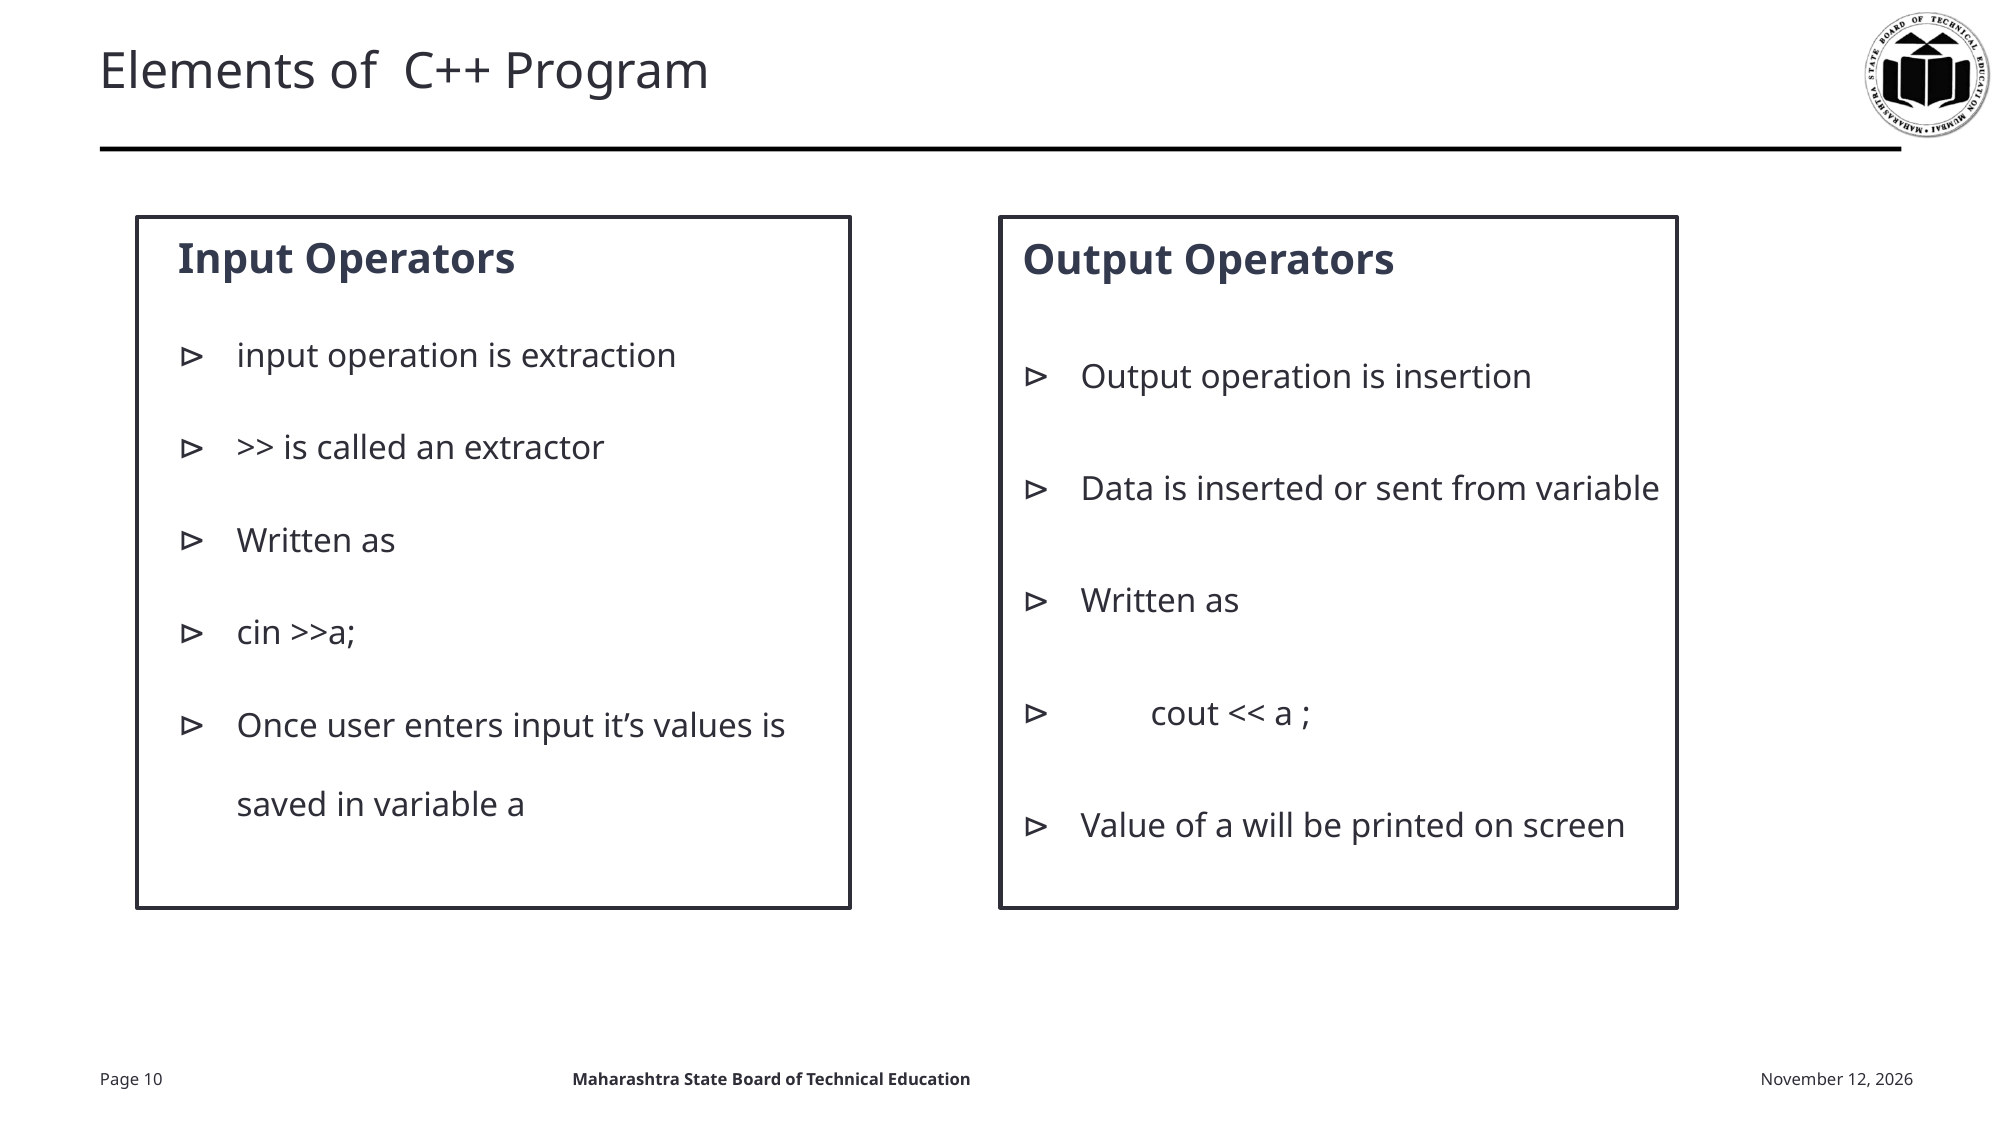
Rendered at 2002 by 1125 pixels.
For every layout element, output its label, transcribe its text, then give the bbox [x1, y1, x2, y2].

text_box Input Operators input operation is extraction >> is called an extractor Written as cin >>a; Once user enters input it’s values is saved in variable a [146, 216, 841, 1125]
text_box [841, 216, 850, 908]
title Elements of C++ Program [99, 48, 1901, 145]
text_box Output Operators Output operation is insertion Data is inserted or sent from variable Written as cout << a ; Value of a will be printed on screen [990, 217, 1685, 1125]
picture [1852, 0, 2001, 149]
text_box [137, 216, 146, 908]
